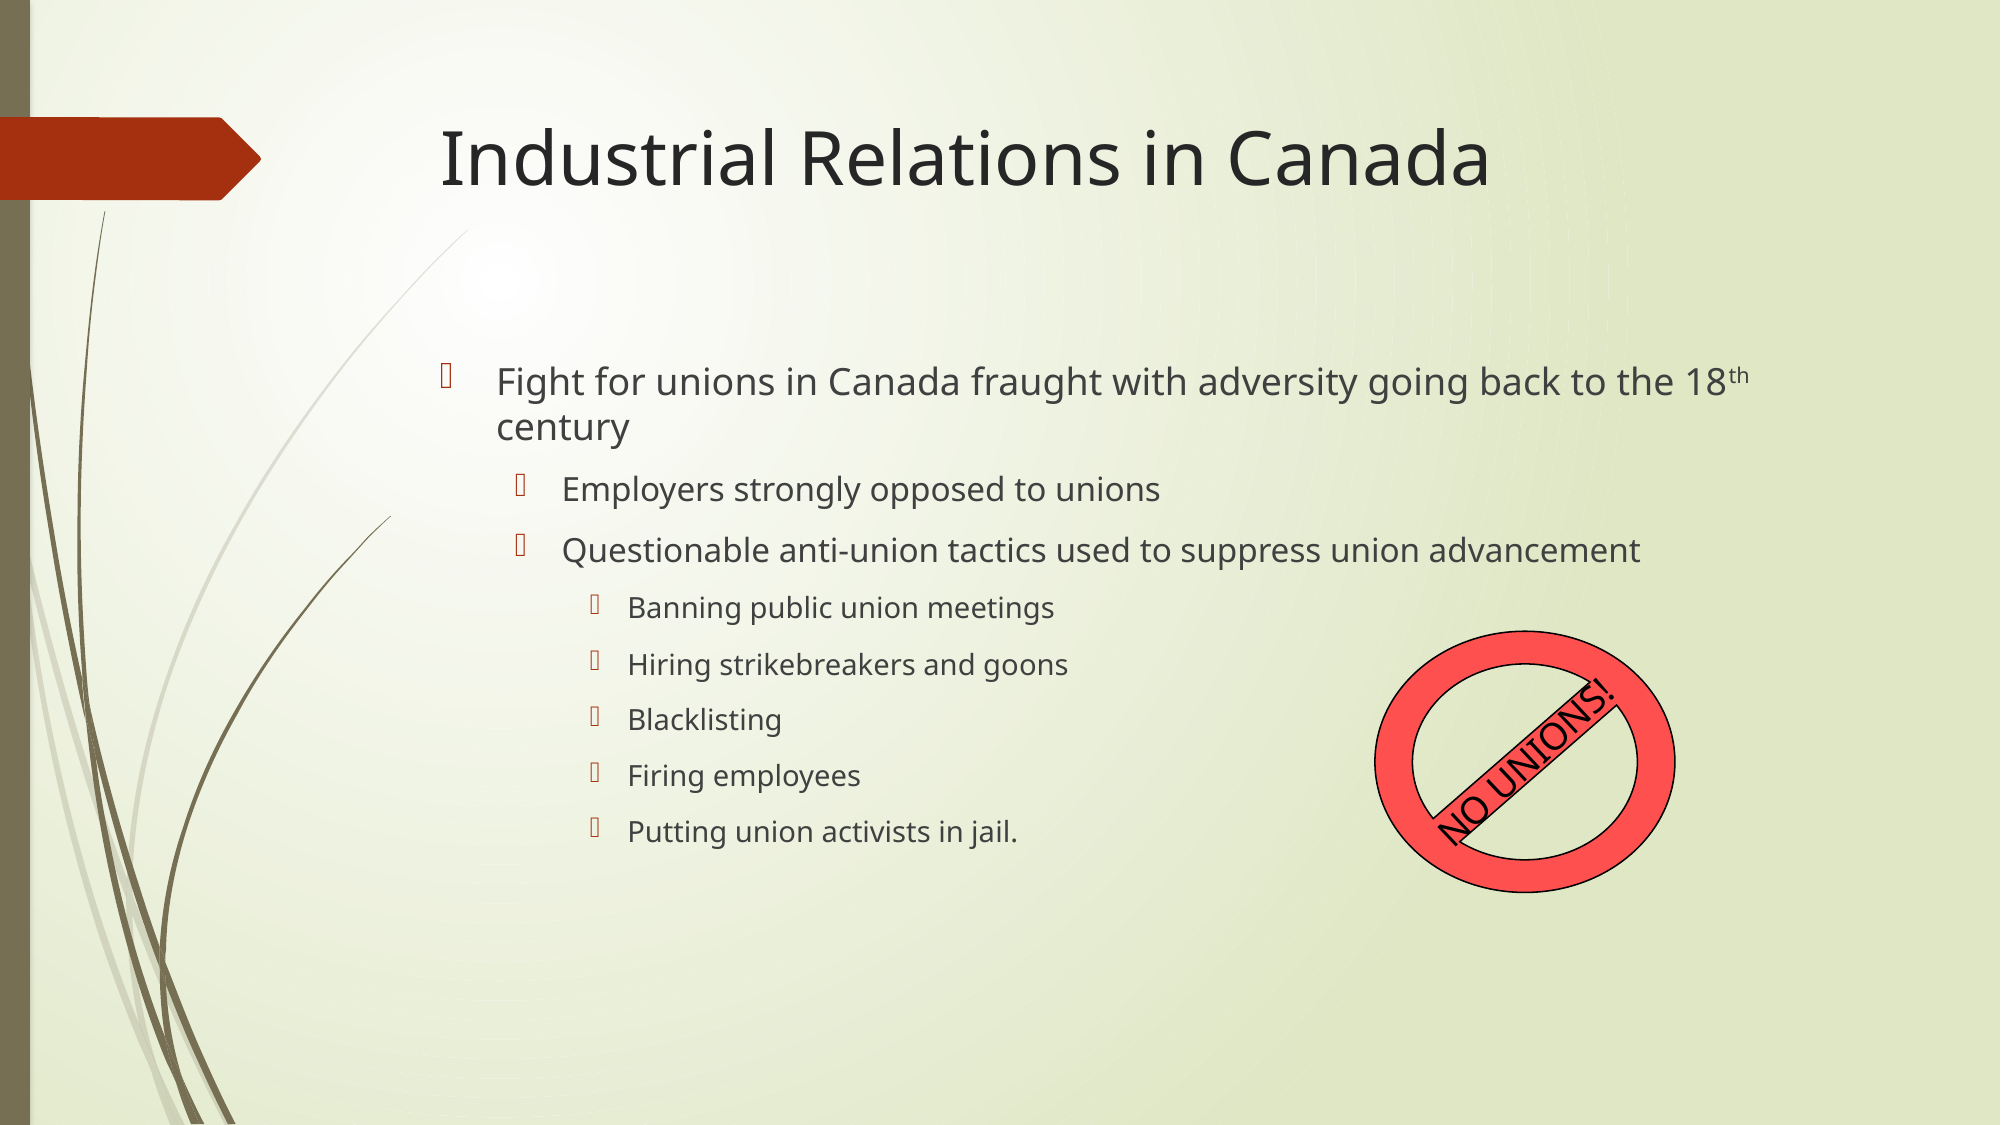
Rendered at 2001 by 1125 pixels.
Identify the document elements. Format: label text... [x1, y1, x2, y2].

list Fight for unions in Canada fraught with adversity going back to the 18th century Employers strongly opposed to unions Questionable anti-union tactics used to suppress union advancement Banning public union meetings Hiring strikebreakers and goons Blacklisting Firing employees Putting union activists in jail. [424, 350, 1888, 970]
text_box NO UNIONS! [1355, 600, 1694, 924]
text_box [1374, 631, 1601, 836]
text_box [1449, 687, 1675, 893]
title Industrial Relations in Canada [425, 102, 1888, 313]
